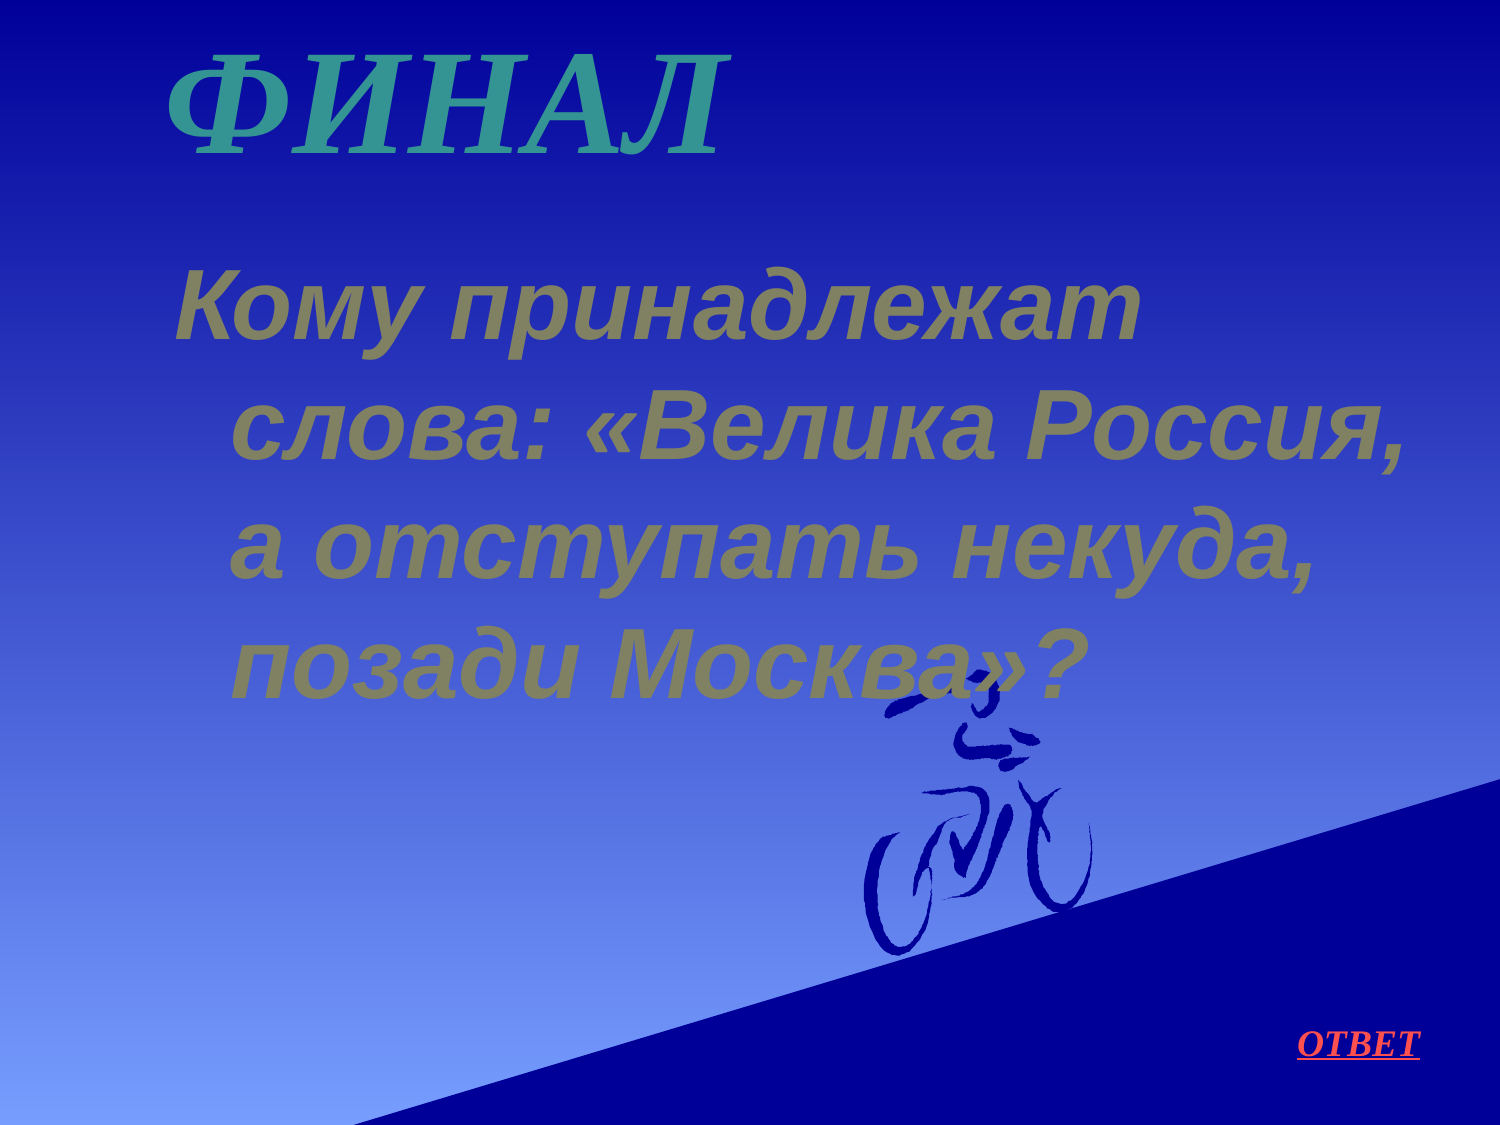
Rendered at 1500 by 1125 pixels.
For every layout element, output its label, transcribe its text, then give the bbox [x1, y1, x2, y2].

title ФИНАЛ [149, 0, 1500, 188]
list Кому принадлежат слова: «Велика Россия, а отступать некуда, позади Москва»? [159, 231, 1460, 847]
text_box ОТВЕТ [1282, 1011, 1436, 1072]
